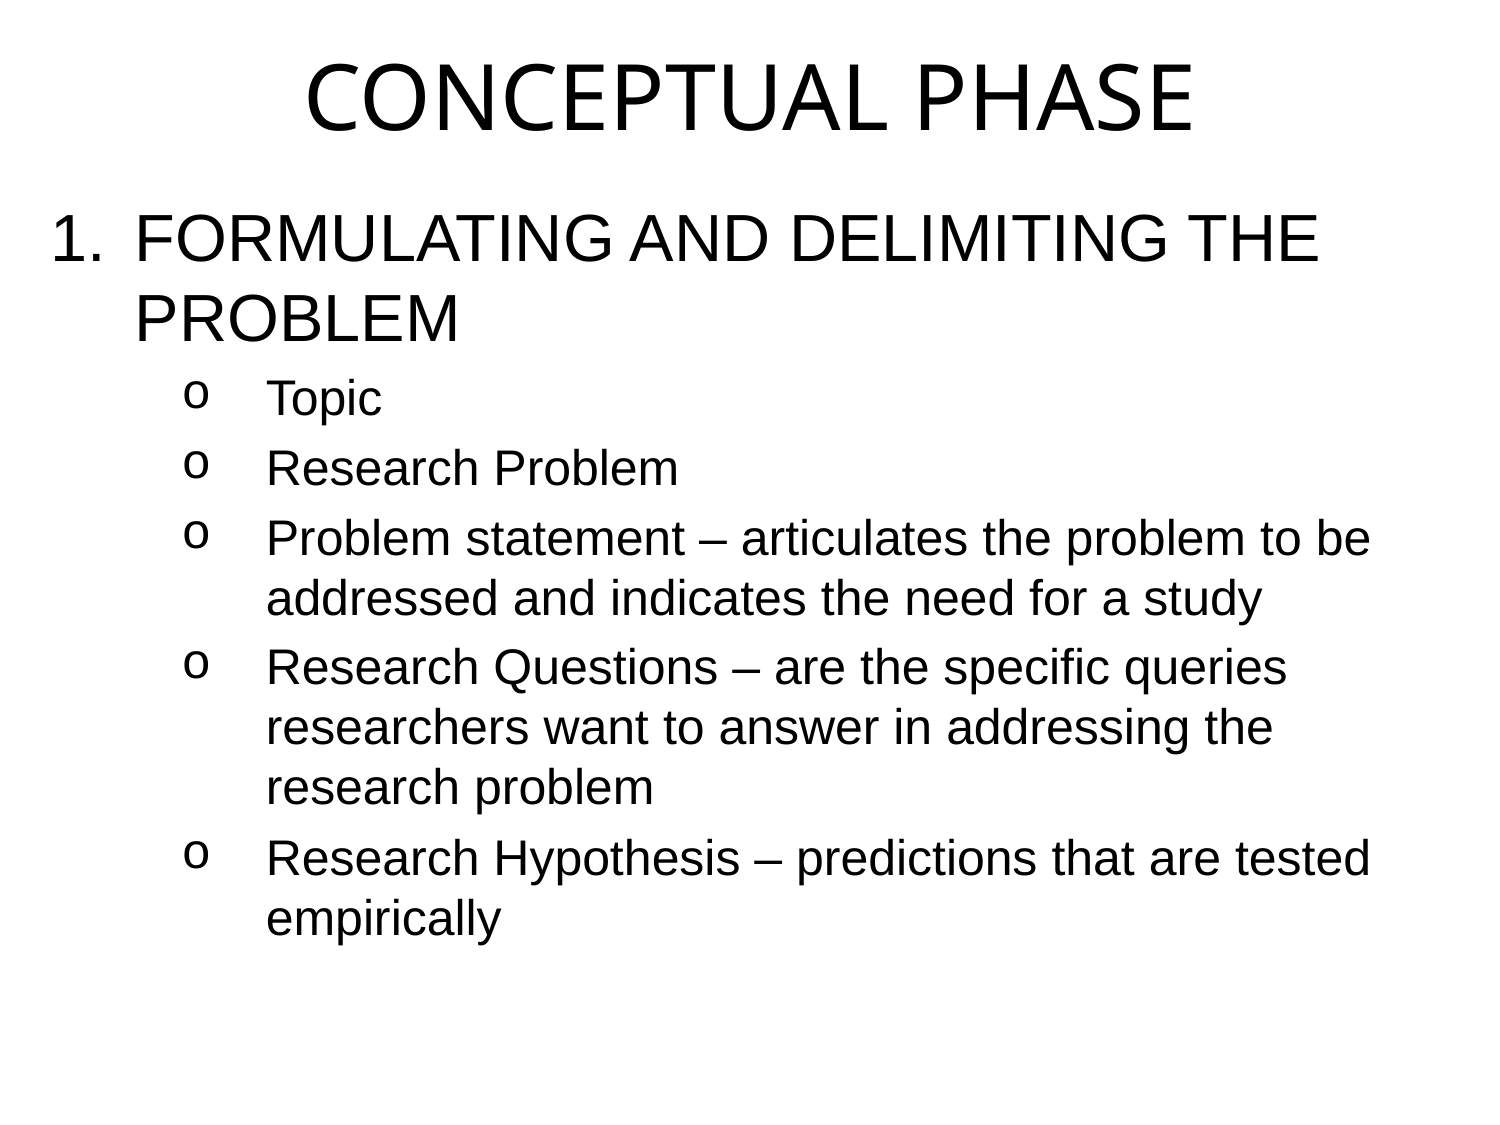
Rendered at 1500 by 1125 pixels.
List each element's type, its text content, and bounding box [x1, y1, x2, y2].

list FORMULATING AND DELIMITING THE PROBLEM Topic Research Problem Problem statement – articulates the problem to be addressed and indicates the need for a study Research Questions – are the specific queries researchers want to answer in addressing the research problem Research Hypothesis – predictions that are tested empirically [35, 187, 1465, 1055]
title CONCEPTUAL PHASE [112, 0, 1388, 187]
